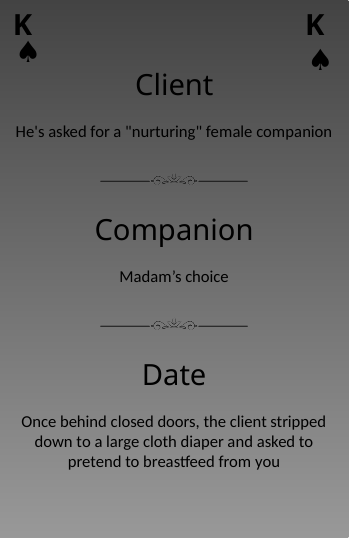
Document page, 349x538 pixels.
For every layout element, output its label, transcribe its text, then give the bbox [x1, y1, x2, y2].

text_box Client He's asked for a "nurturing" female companion Companion Madam’s choice Date Once behind closed doors, the client stripped down to a large cloth diaper and asked to pretend to breastfeed from you [0, 0, 349, 538]
picture [100, 141, 248, 216]
picture [100, 286, 248, 361]
